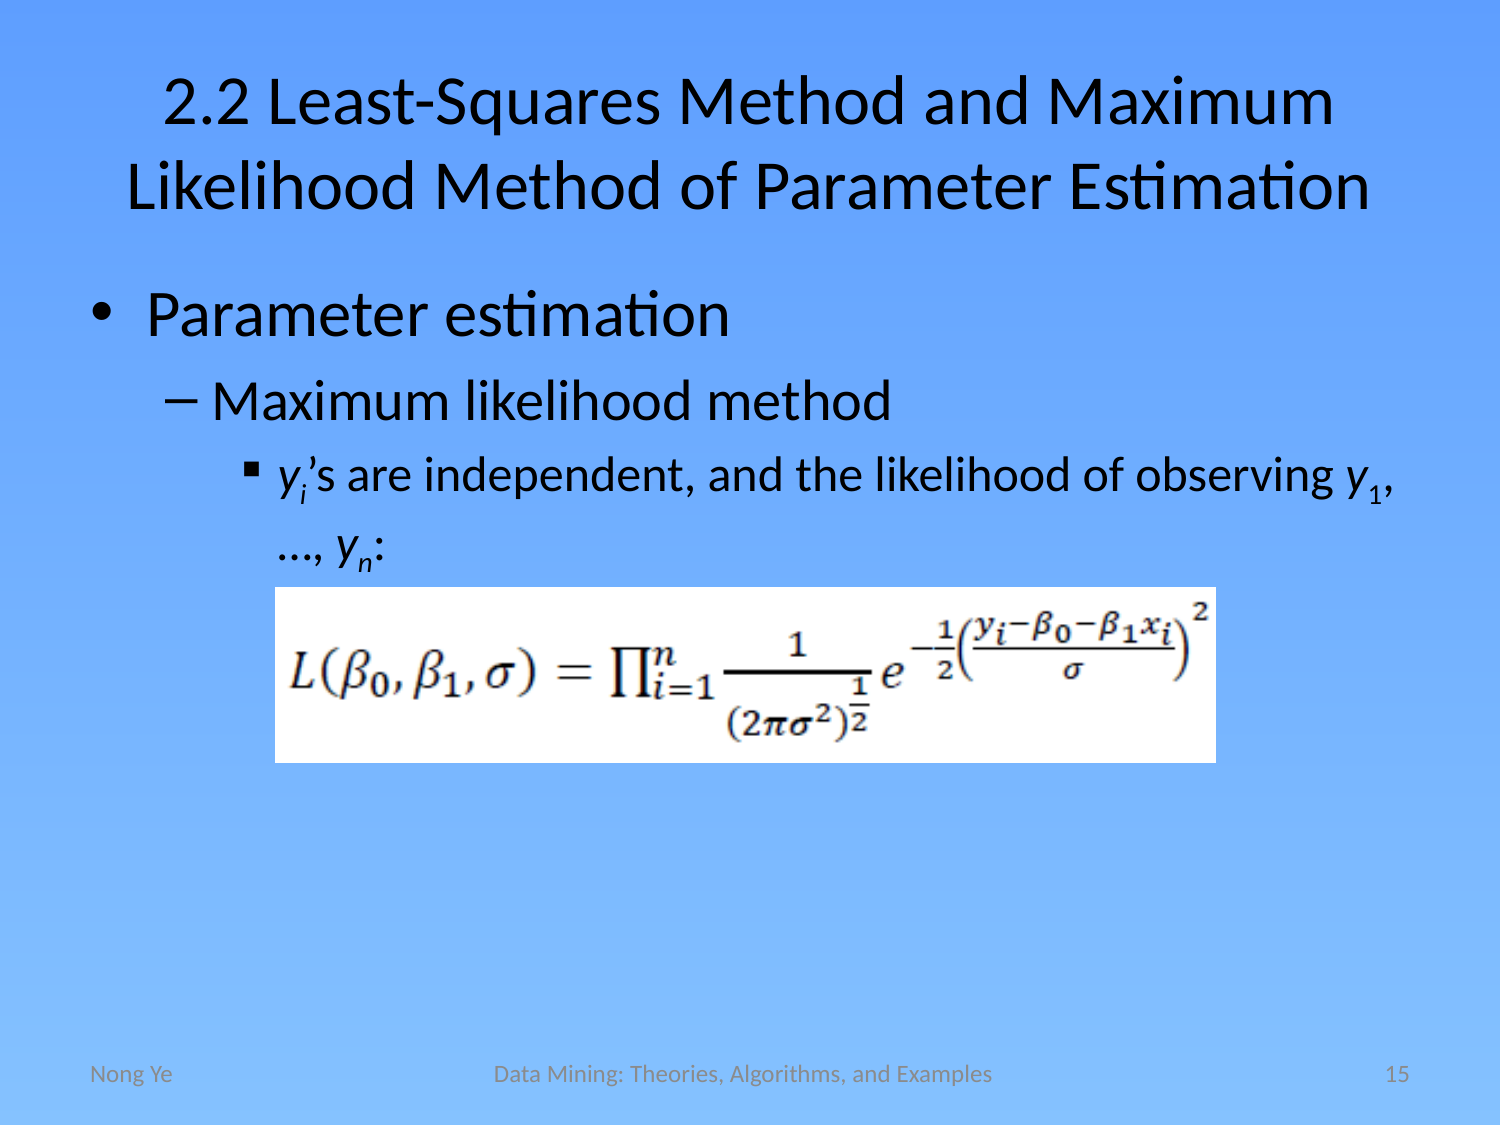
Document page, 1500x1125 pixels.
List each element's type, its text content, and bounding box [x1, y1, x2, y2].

list Parameter estimation Maximum likelihood method yi’s are independent, and the likelihood of observing y1, …, yn: [75, 262, 1425, 1005]
slide_number 15 [1074, 1042, 1425, 1103]
title 2.2 Least-Squares Method and Maximum Likelihood Method of Parameter Estimation [75, 45, 1425, 233]
picture [274, 587, 1216, 763]
slide_number Nong Ye [75, 1042, 425, 1103]
footer Data Mining: Theories, Algorithms, and Examples [450, 1042, 1038, 1103]
